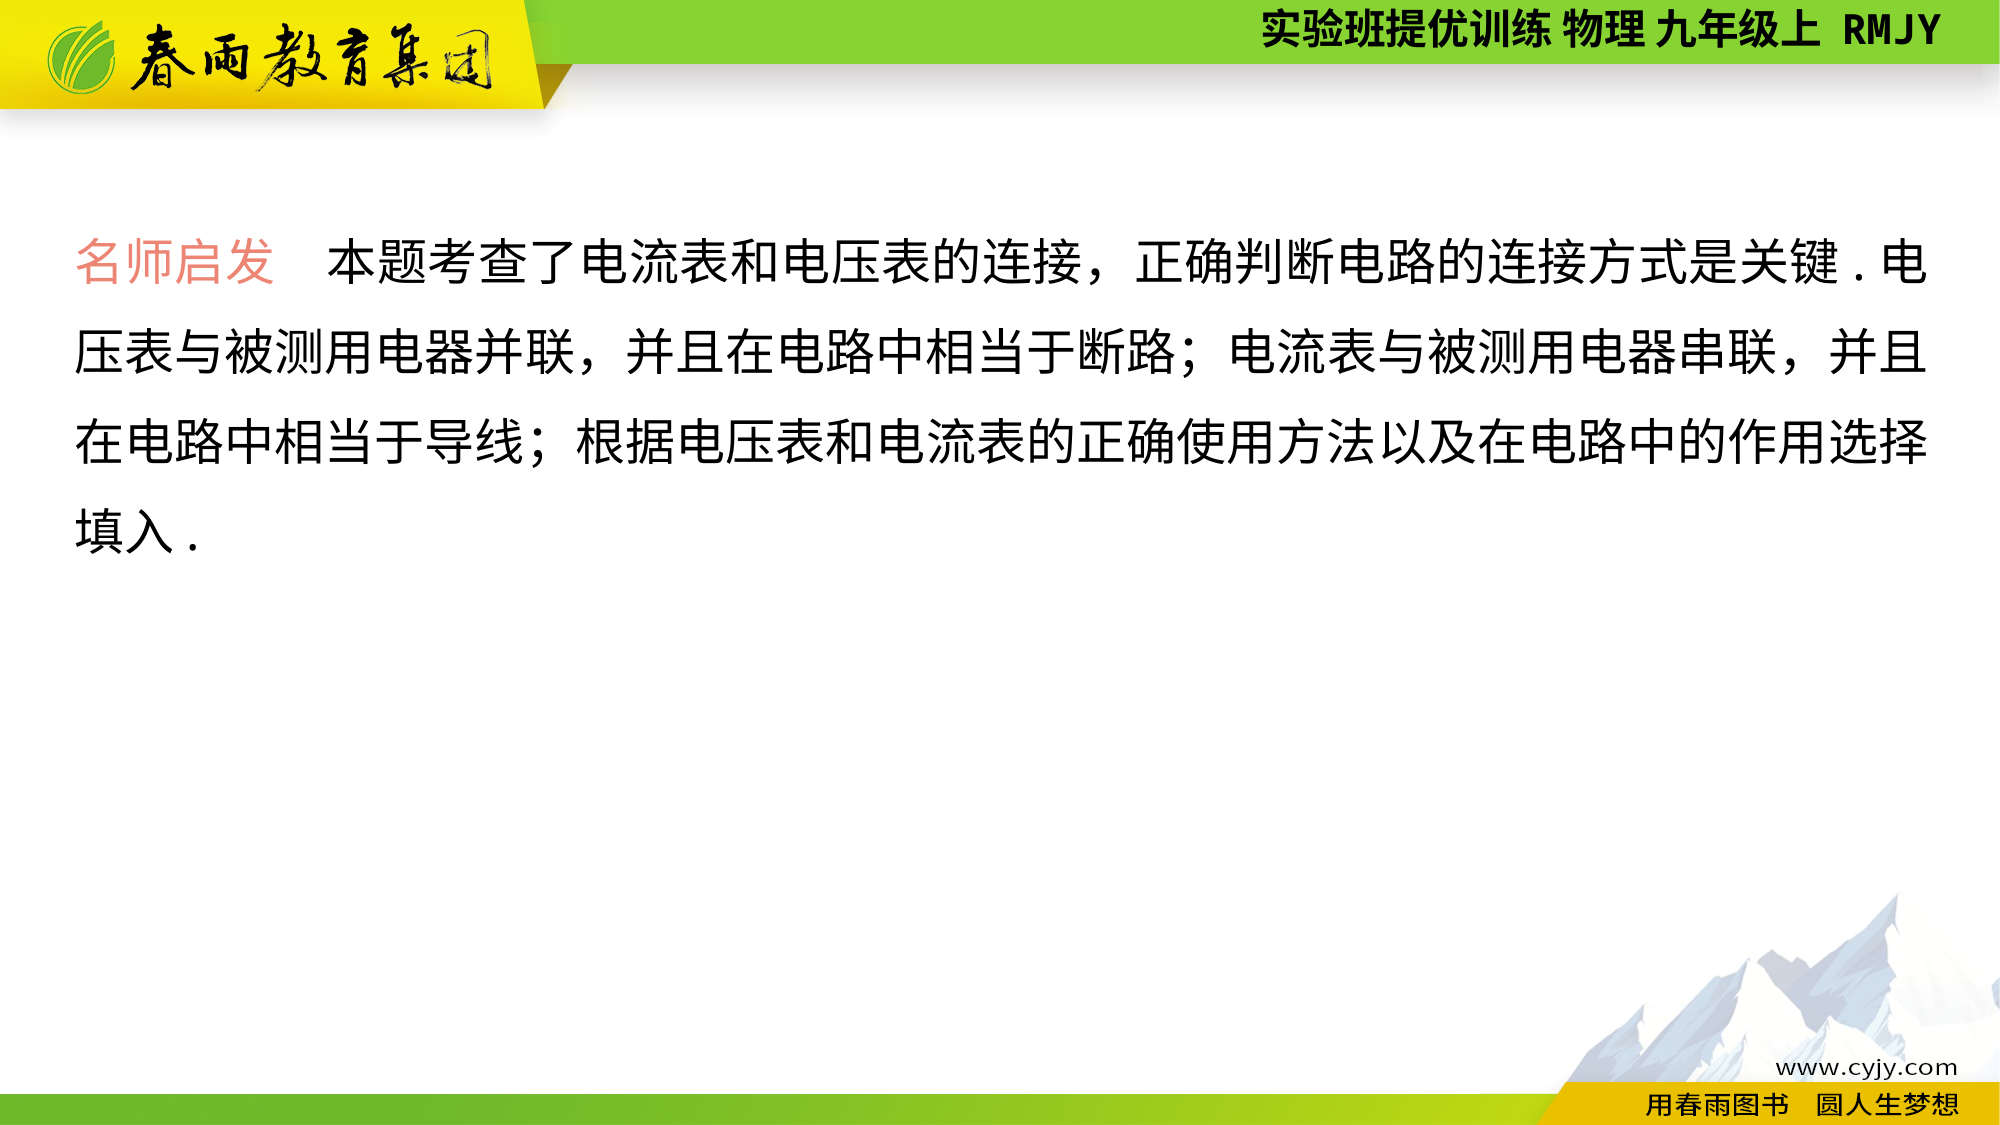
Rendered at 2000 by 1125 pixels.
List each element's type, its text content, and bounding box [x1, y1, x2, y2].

list 名师启发 本题考查了电流表和电压表的连接，正确判断电路的连接方式是关键.电压表与被测用电器并联，并且在电路中相当于断路；电流表与被测用电器串联，并且在电路中相当于导线；根据电压表和电流表的正确使用方法以及在电路中的作用选择填入. [59, 192, 1944, 560]
picture [0, 0, 2000, 1125]
